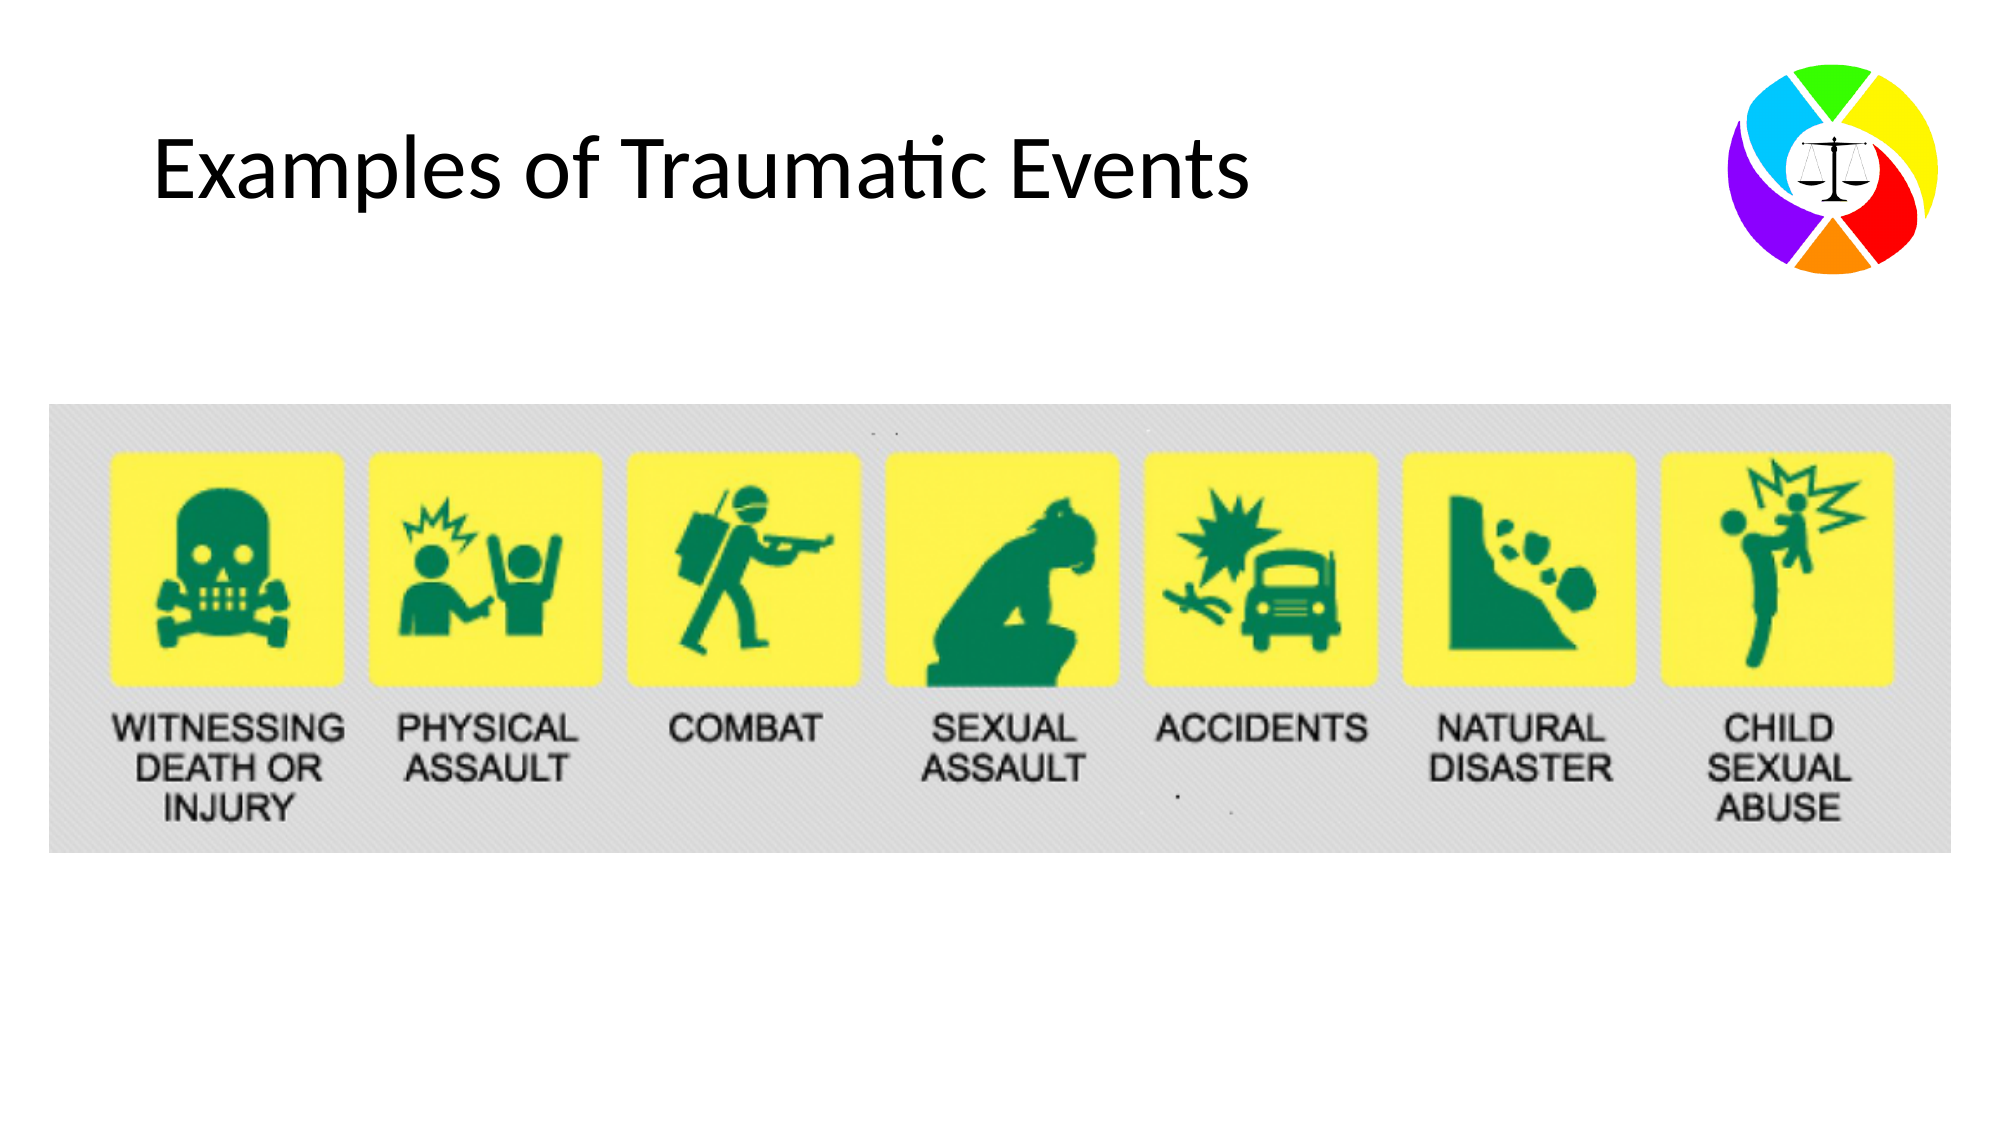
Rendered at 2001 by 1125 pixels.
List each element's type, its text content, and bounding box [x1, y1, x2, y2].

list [48, 404, 1951, 853]
picture [1694, 29, 1973, 308]
title Examples of Traumatic Events [137, 59, 1675, 278]
